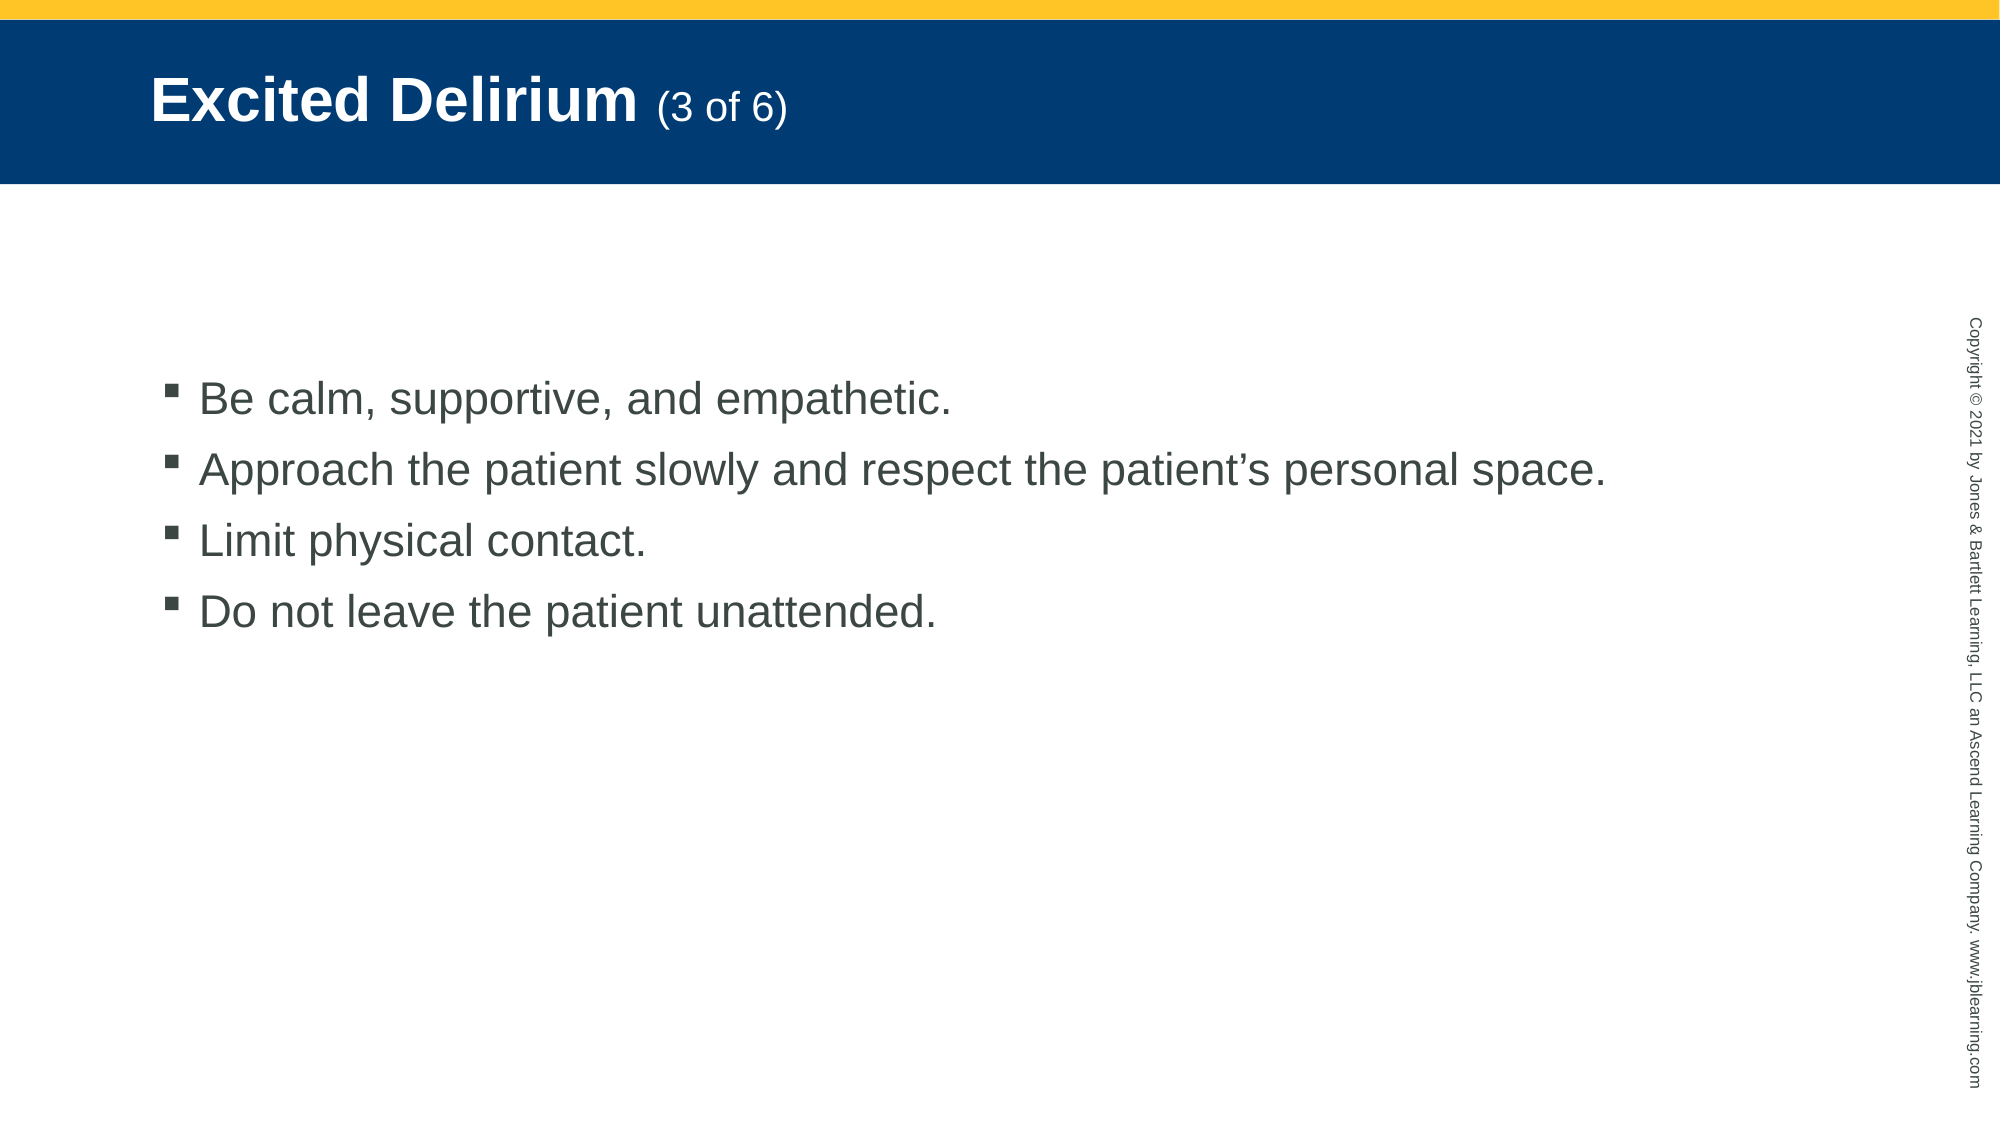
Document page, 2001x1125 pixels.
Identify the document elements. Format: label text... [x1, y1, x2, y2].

title Excited Delirium (3 of 6) [0, 19, 2000, 185]
list Be calm, supportive, and empathetic. Approach the patient slowly and respect the patient’s personal space. Limit physical contact. Do not leave the patient unattended. [146, 361, 1859, 1016]
